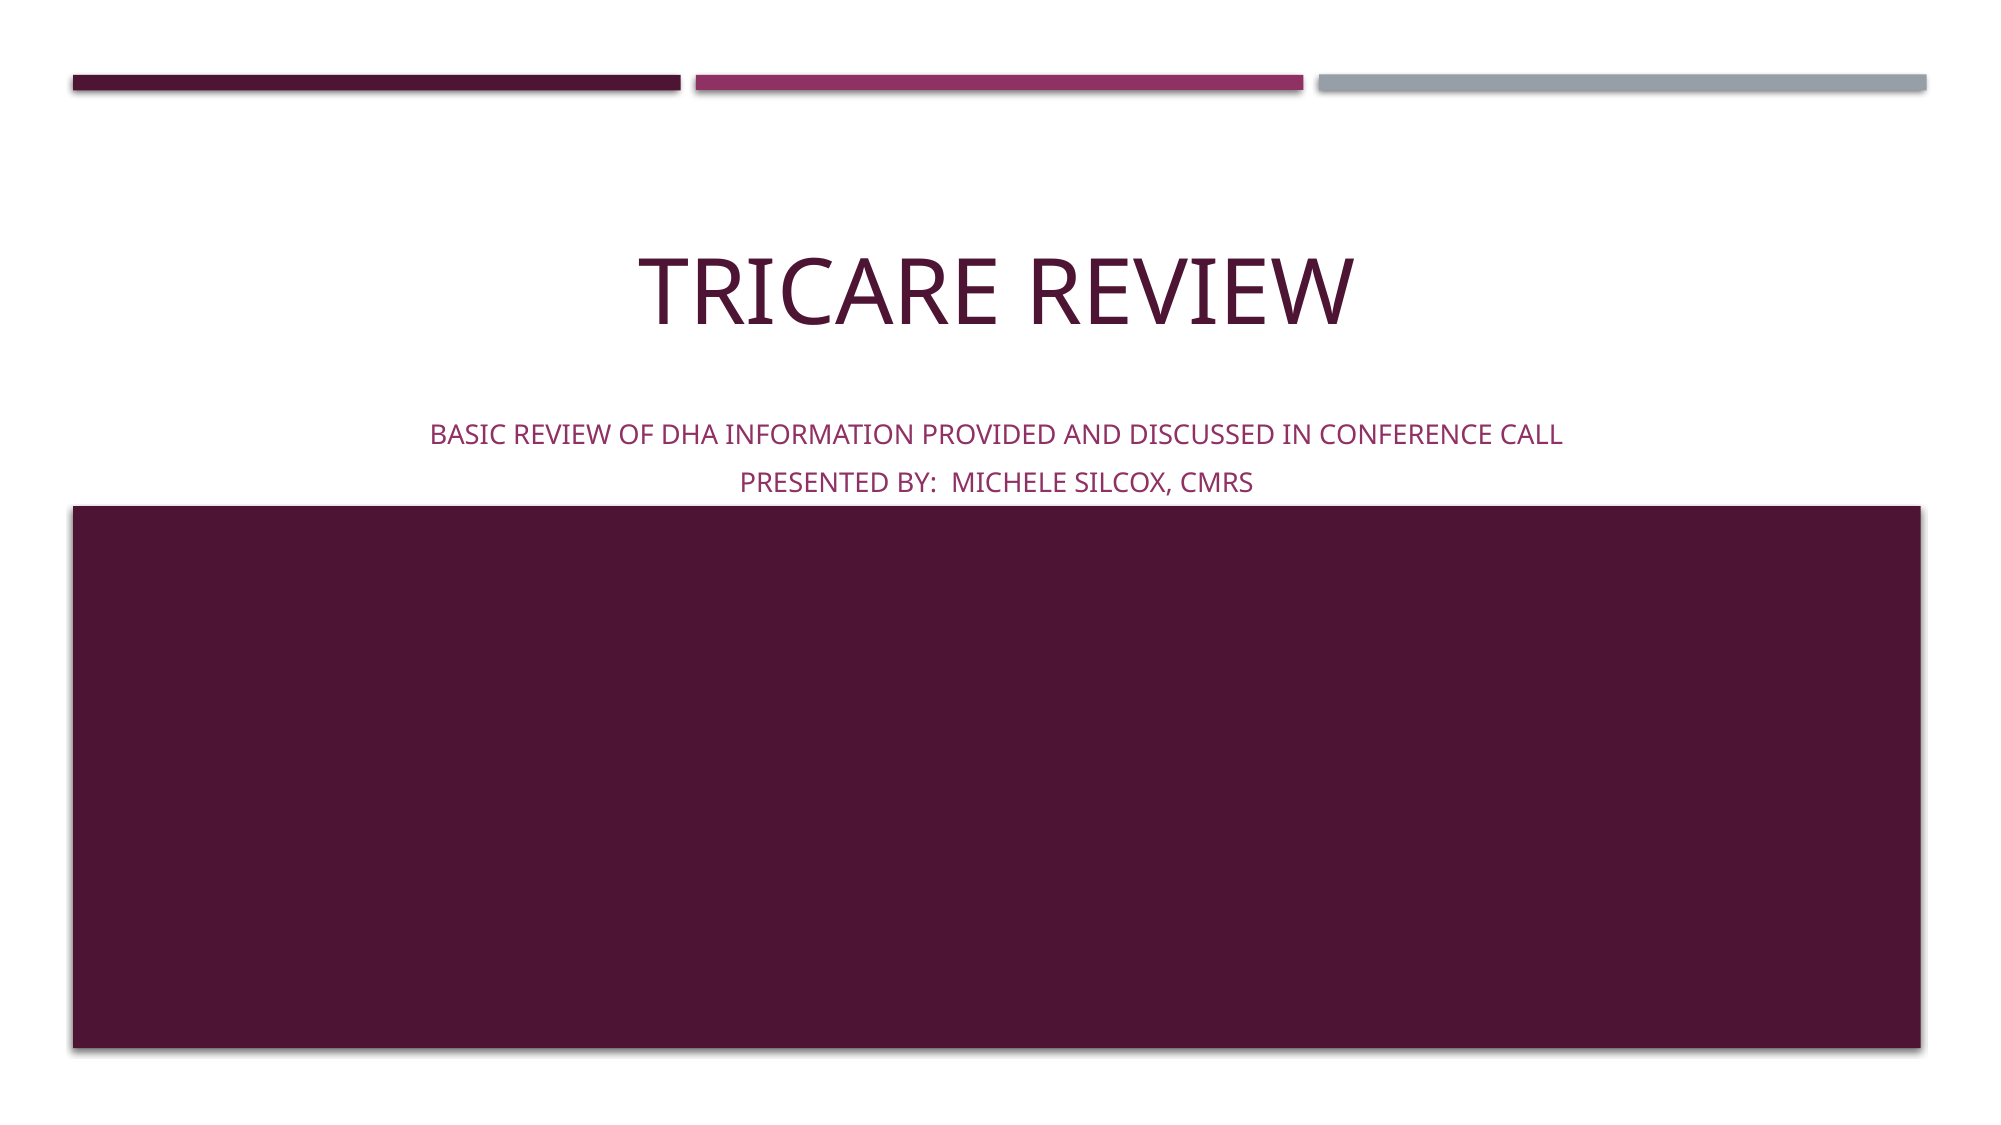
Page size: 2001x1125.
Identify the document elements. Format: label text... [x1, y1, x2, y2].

title TRICARE Review [95, 167, 1899, 409]
subtitle Basic review of dha information provided and discussed in conference call Presented by: michele Silcox, cmrs [95, 409, 1899, 507]
